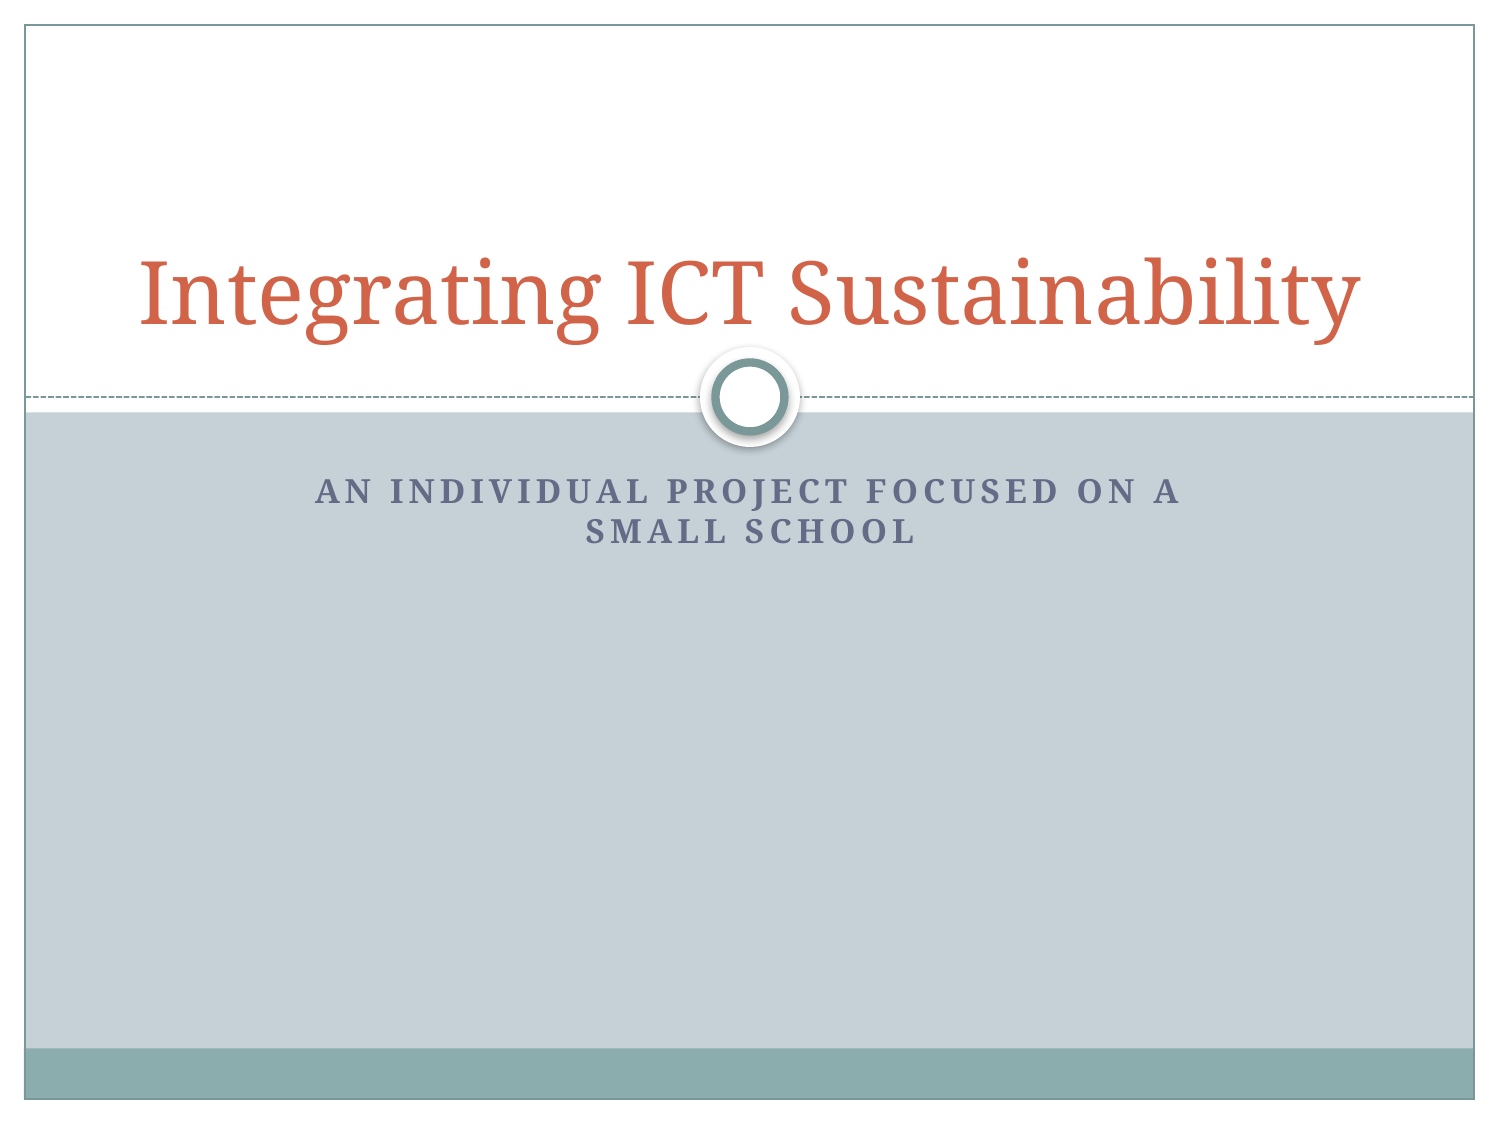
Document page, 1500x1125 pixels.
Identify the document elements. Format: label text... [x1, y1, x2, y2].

subtitle An individual project focused on a small school [225, 462, 1275, 750]
title Integrating ICT Sustainability [112, 62, 1388, 350]
